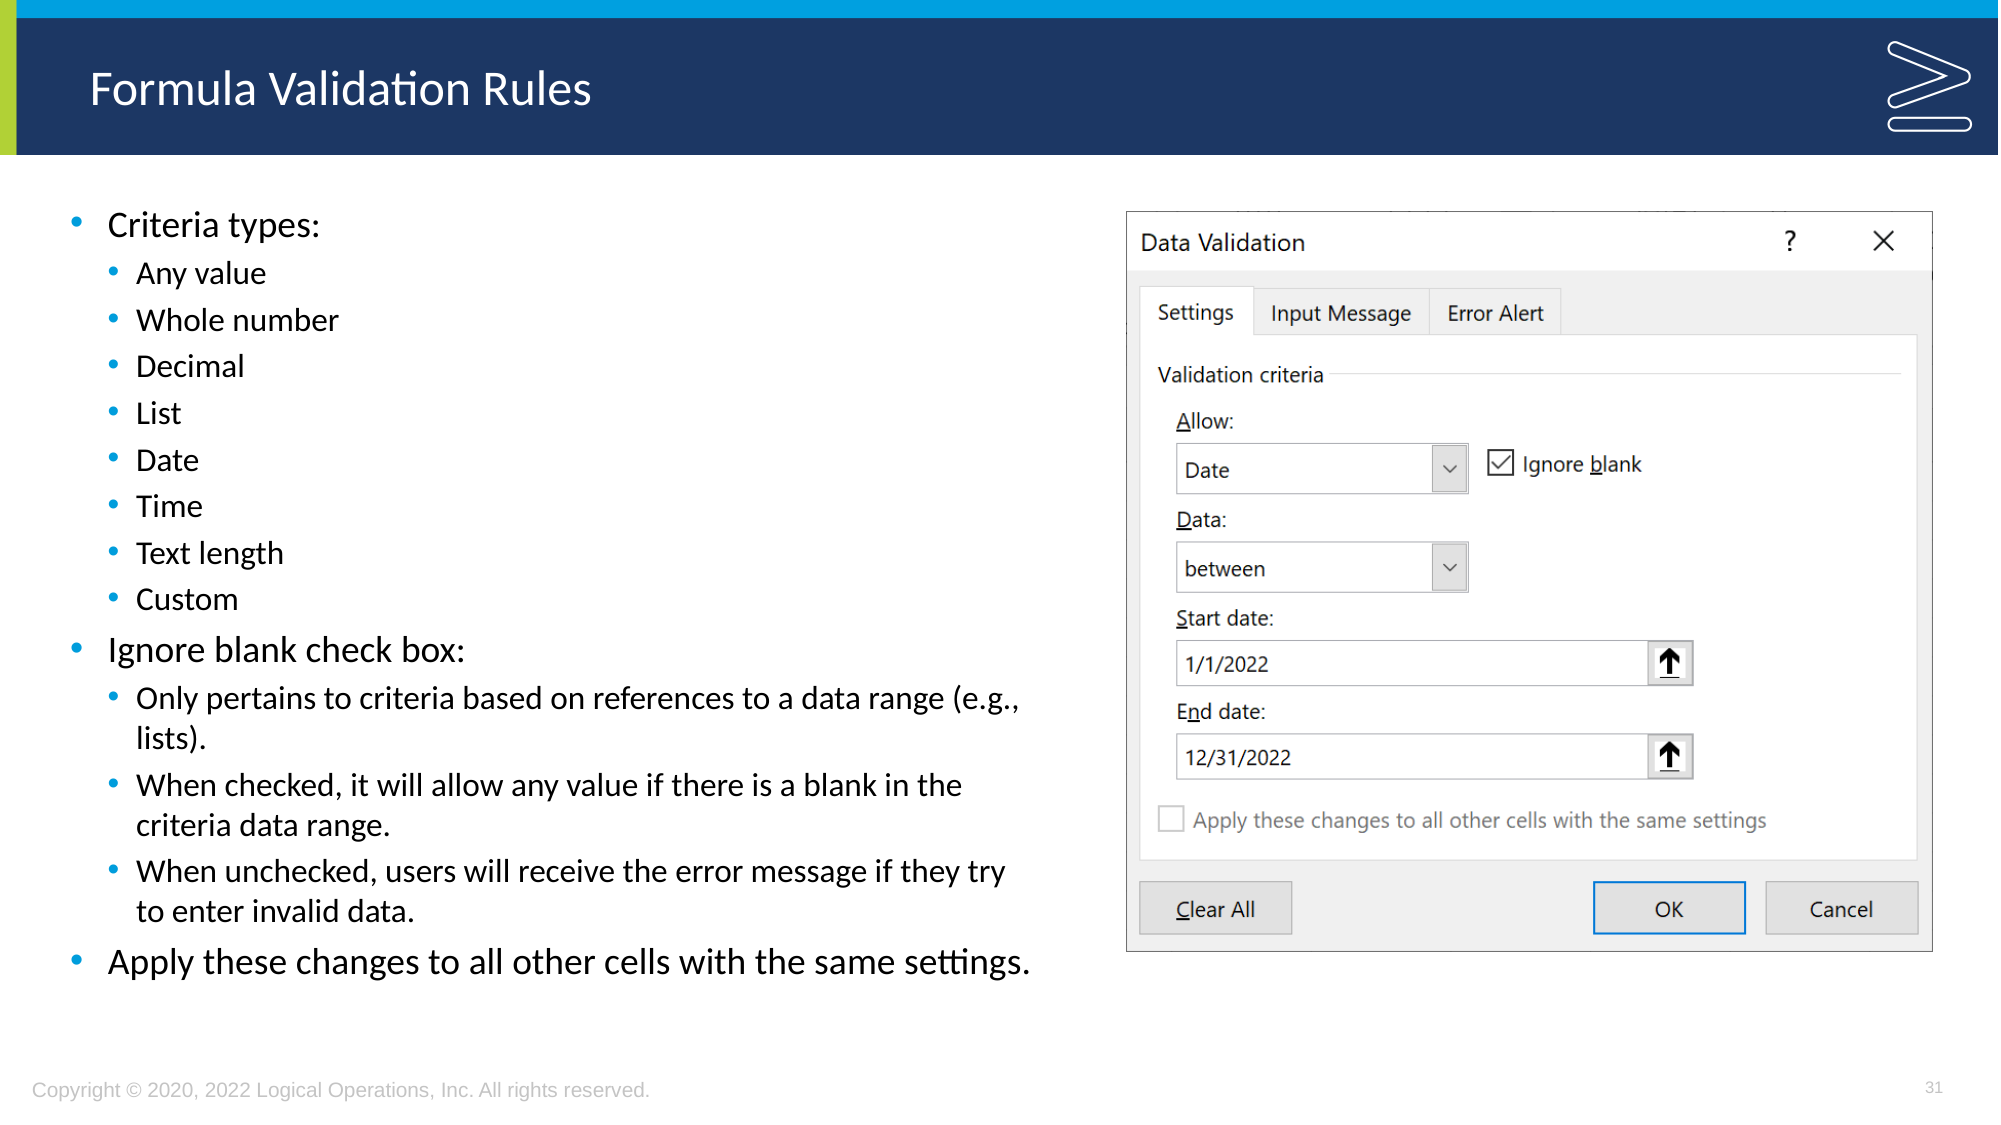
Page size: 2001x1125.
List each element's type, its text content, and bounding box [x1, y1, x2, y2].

slide_number 31 [1491, 1057, 1959, 1118]
title Formula Validation Rules [74, 16, 1850, 155]
picture [1850, 19, 1998, 155]
picture [1126, 210, 1933, 952]
list Criteria types: Any value Whole number Decimal List Date Time Text length Custom Ignore blank check box: Only pertains to criteria based on references to a data range (e.g., lists). When checked, it will allow any value if there is a blank in the criteria data range. When unchecked, users will receive the error message if they try to enter invalid data. Apply these changes to all other cells with the same settings. [55, 192, 1055, 1037]
picture [0, 0, 74, 155]
